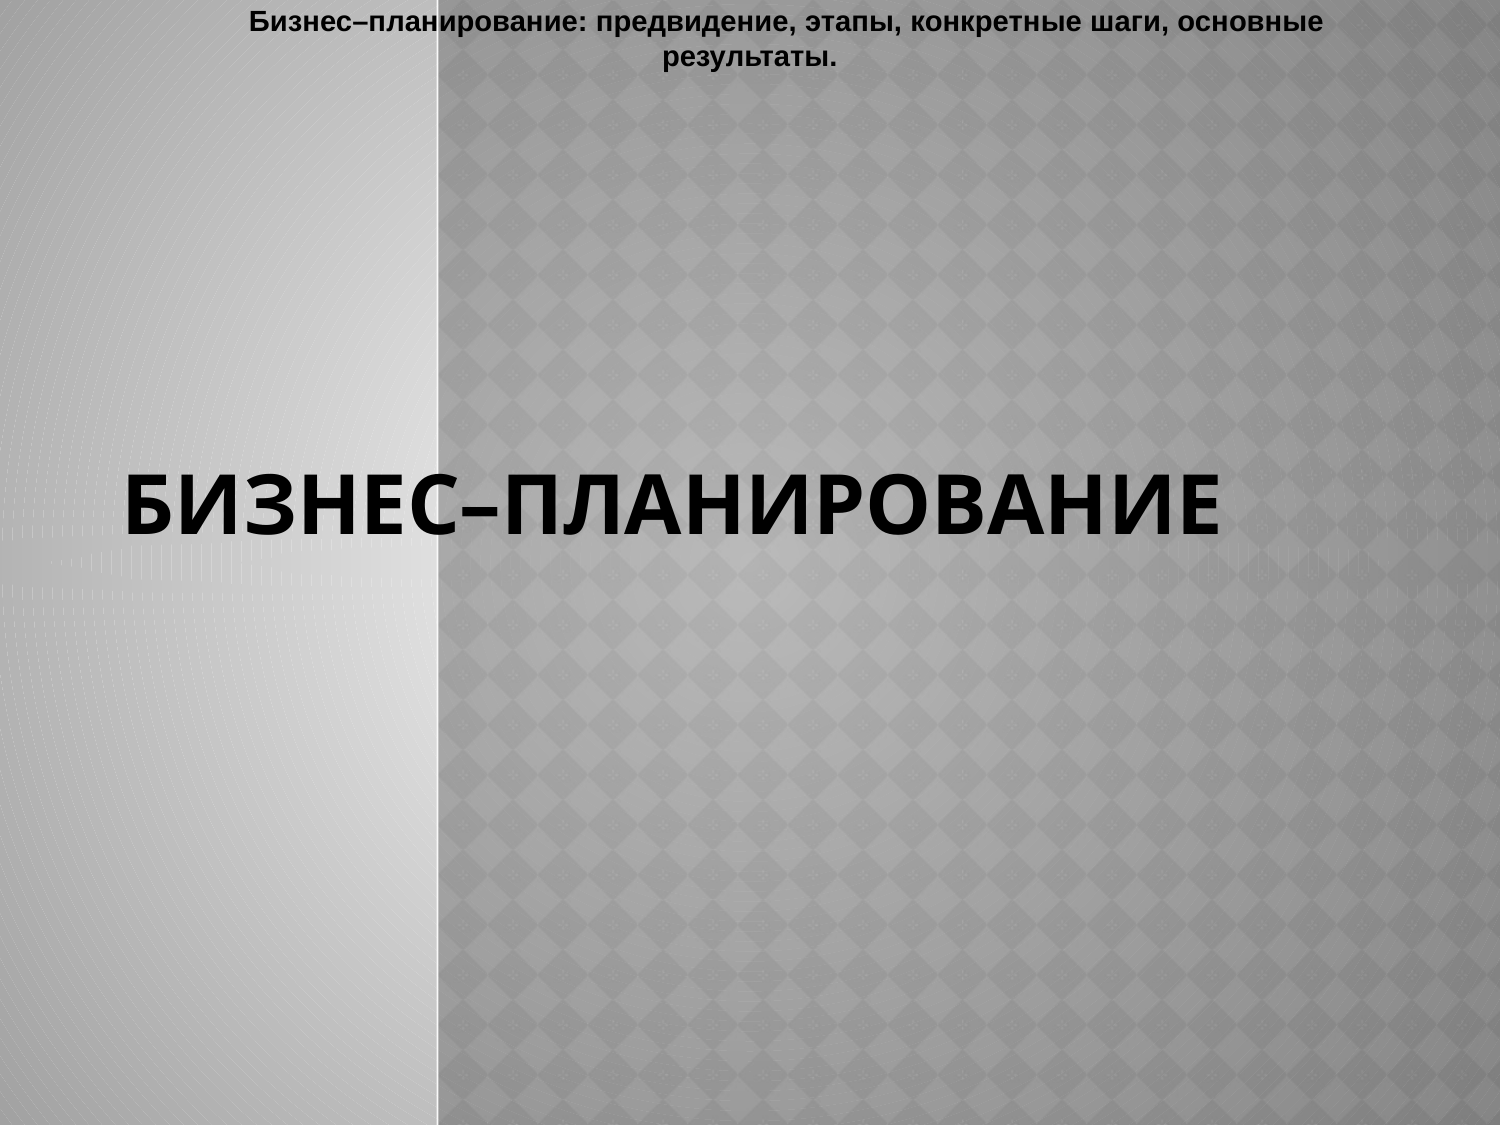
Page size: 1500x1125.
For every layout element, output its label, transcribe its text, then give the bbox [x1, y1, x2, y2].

title Бизнес–планирование [112, 349, 1231, 551]
text_box Бизнес–планирование: предвидение, этапы, конкретные шаги, основные результаты. [104, 12, 1395, 63]
